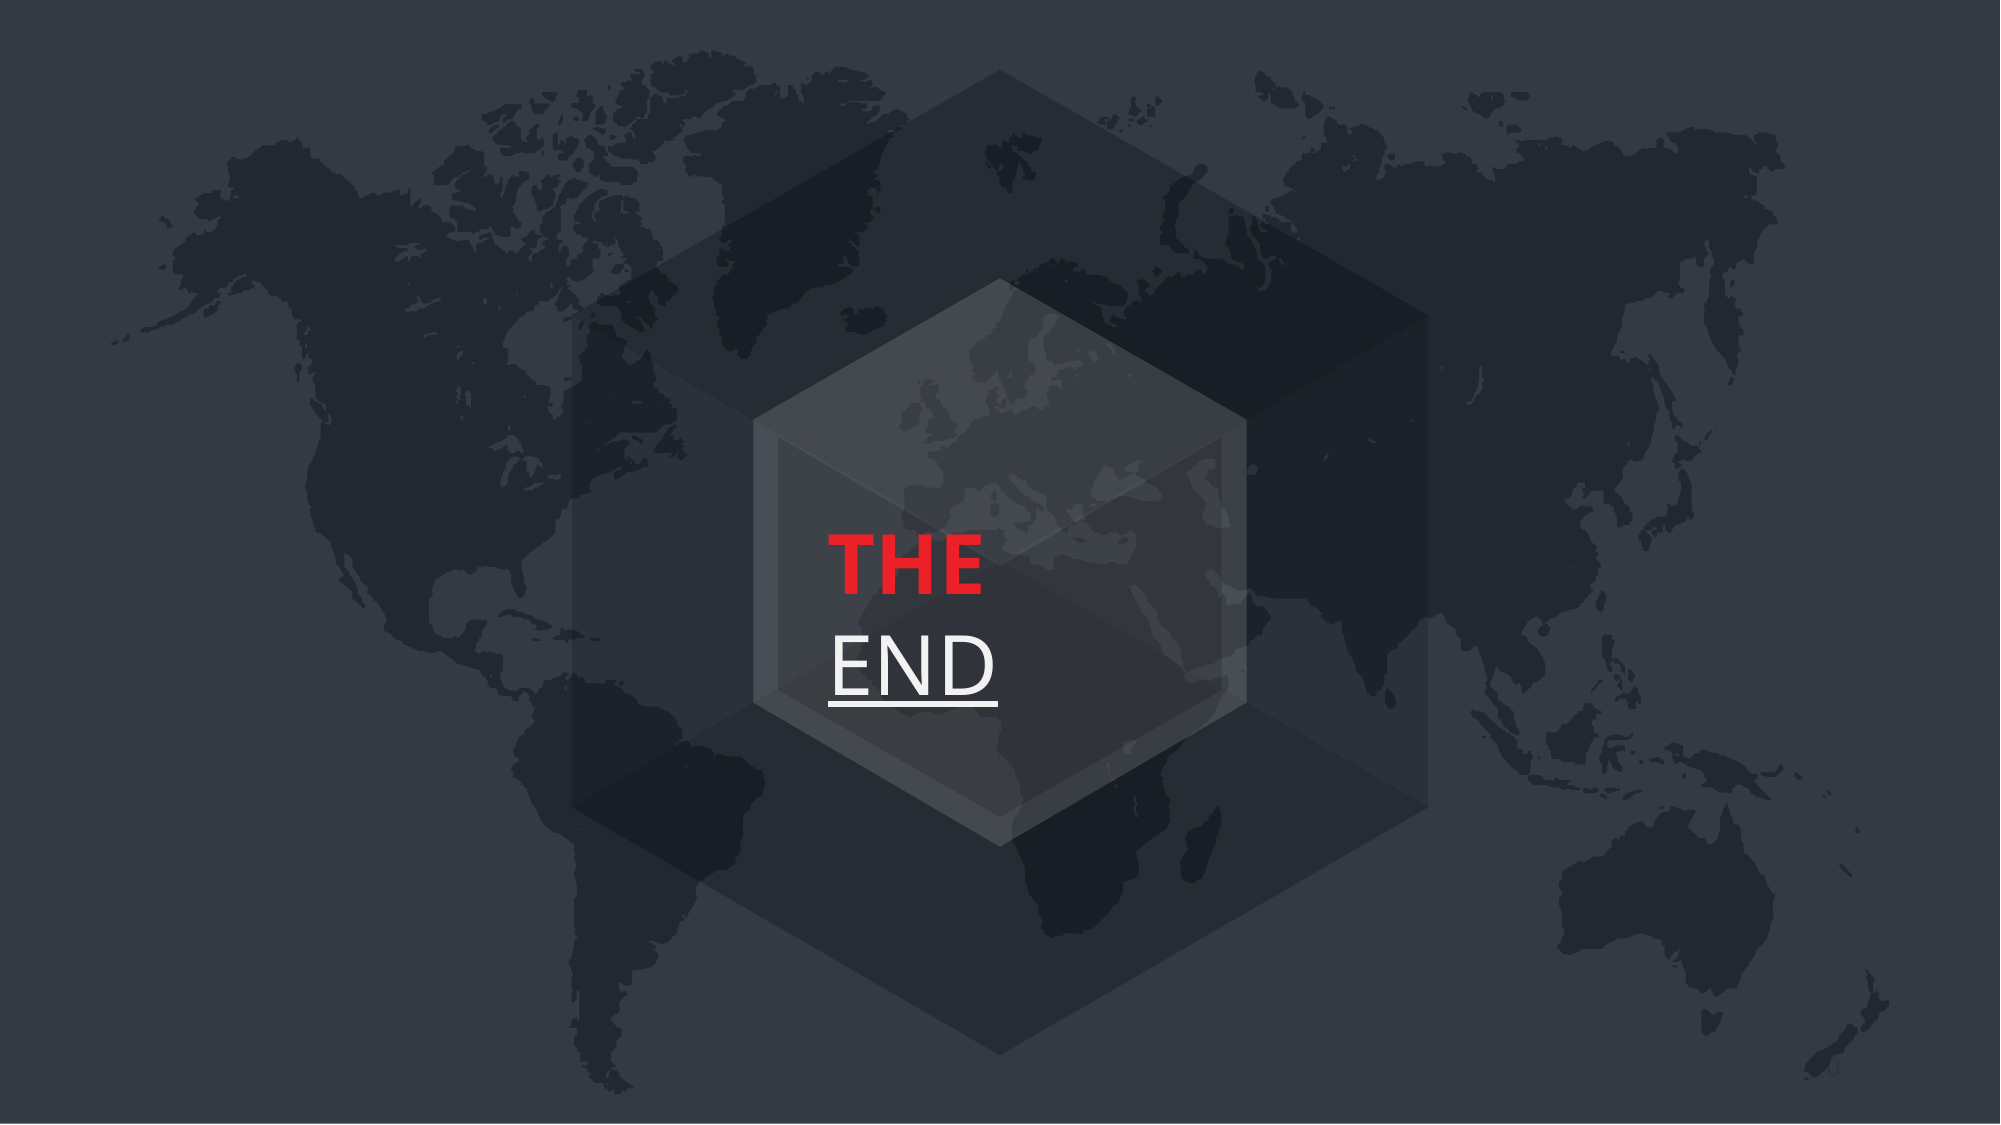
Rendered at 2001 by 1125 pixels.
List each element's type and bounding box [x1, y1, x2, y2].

text_box [571, 69, 1429, 1056]
text_box [0, 0, 2000, 1125]
text_box [110, 50, 1890, 1094]
